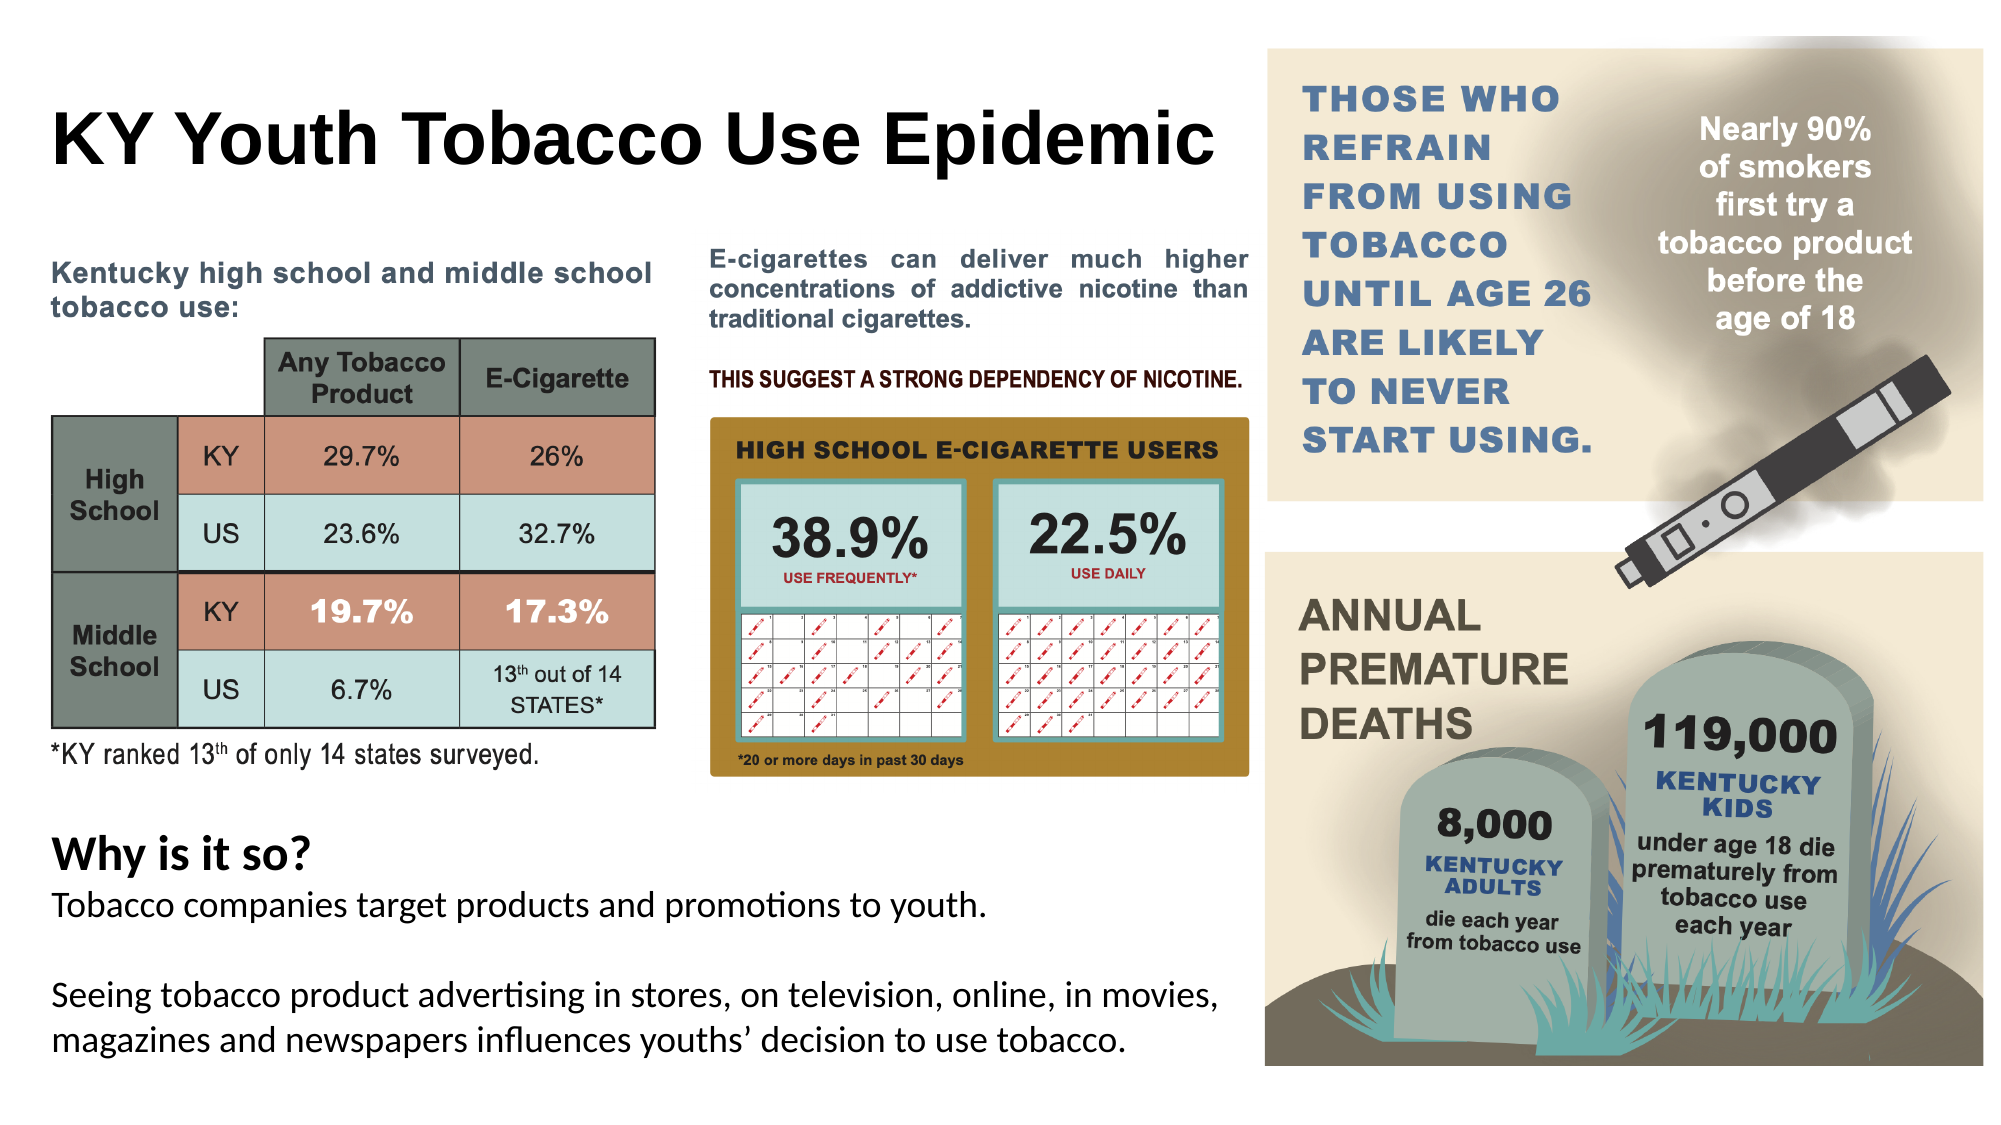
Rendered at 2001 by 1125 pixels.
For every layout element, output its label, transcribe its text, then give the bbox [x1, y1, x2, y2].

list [12, 249, 691, 793]
title KY Youth Tobacco Use Epidemic [36, 31, 1762, 249]
picture [691, 36, 1984, 1066]
text_box Why is it so? Tobacco companies target products and promotions to youth. Seeing tobacco product advertising in stores, on television, online, in movies, magazines and newspapers influences youths’ decision to use tobacco. [36, 812, 1275, 1068]
